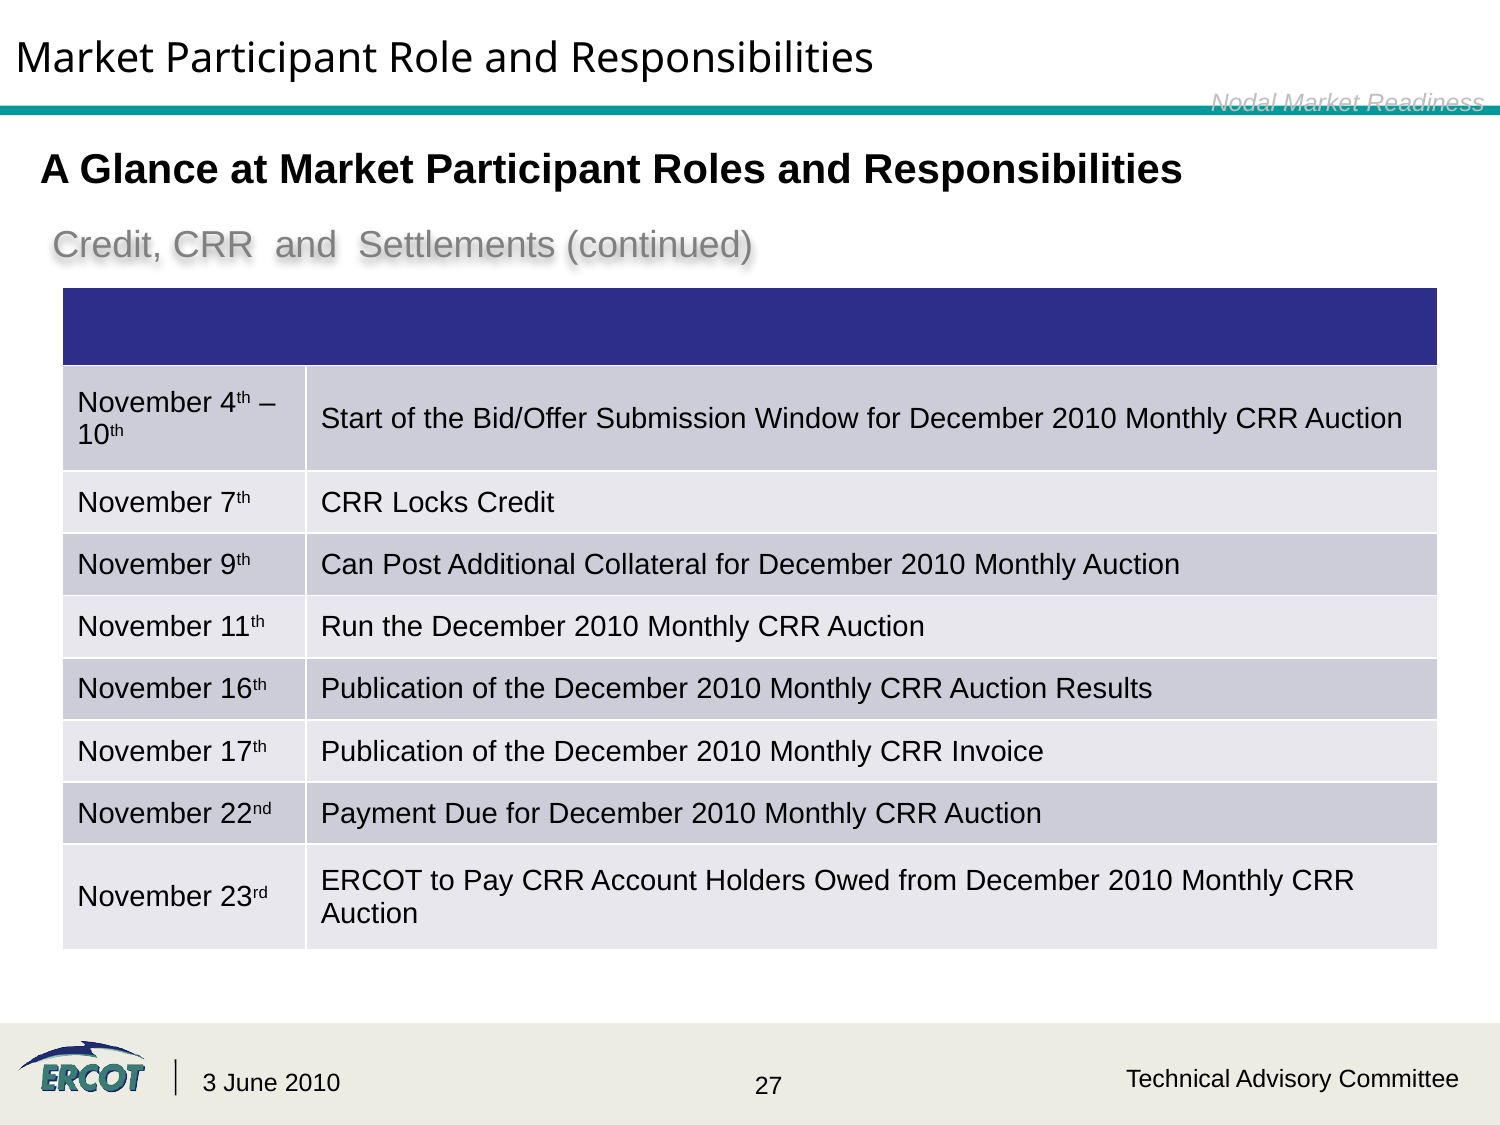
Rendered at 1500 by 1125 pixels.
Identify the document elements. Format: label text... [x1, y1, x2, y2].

table_cell CRR Locks Credit [307, 472, 1437, 532]
table_cell Start of the Bid/Offer Submission Window for December 2010 Monthly CRR Auction [307, 366, 1437, 470]
table_cell November 17th [63, 721, 305, 781]
table_cell November 23rd [63, 845, 305, 949]
text_box A Glance at Market Participant Roles and Responsibilities [24, 134, 1500, 200]
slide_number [187, 1059, 538, 1125]
table_cell November 22nd [63, 783, 305, 843]
table_cell ERCOT to Pay CRR Account Holders Owed from December 2010 Monthly CRR Auction [307, 845, 1437, 949]
table_header [63, 288, 1437, 365]
table_cell November 7th [63, 472, 305, 532]
footer Technical Advisory Committee [999, 1054, 1476, 1125]
text_box Credit, CRR and Settlements (continued) [37, 212, 900, 273]
table_cell Can Post Additional Collateral for December 2010 Monthly Auction [307, 534, 1437, 595]
table_cell November 11th [63, 596, 305, 657]
table_cell Run the December 2010 Monthly CRR Auction [307, 596, 1437, 657]
table_cell November 16th [63, 659, 305, 719]
picture [10, 1031, 151, 1111]
table_cell Publication of the December 2010 Monthly CRR Invoice [307, 721, 1437, 781]
table_cell Payment Due for December 2010 Monthly CRR Auction [307, 783, 1437, 843]
text_box Market Participant Role and Responsibilities [0, 0, 1500, 113]
text_box Nodal Market Readiness [950, 79, 1500, 125]
table_cell November 9th [63, 534, 305, 595]
table_cell November 4th – 10th [63, 366, 305, 470]
table_cell Publication of the December 2010 Monthly CRR Auction Results [307, 659, 1437, 719]
